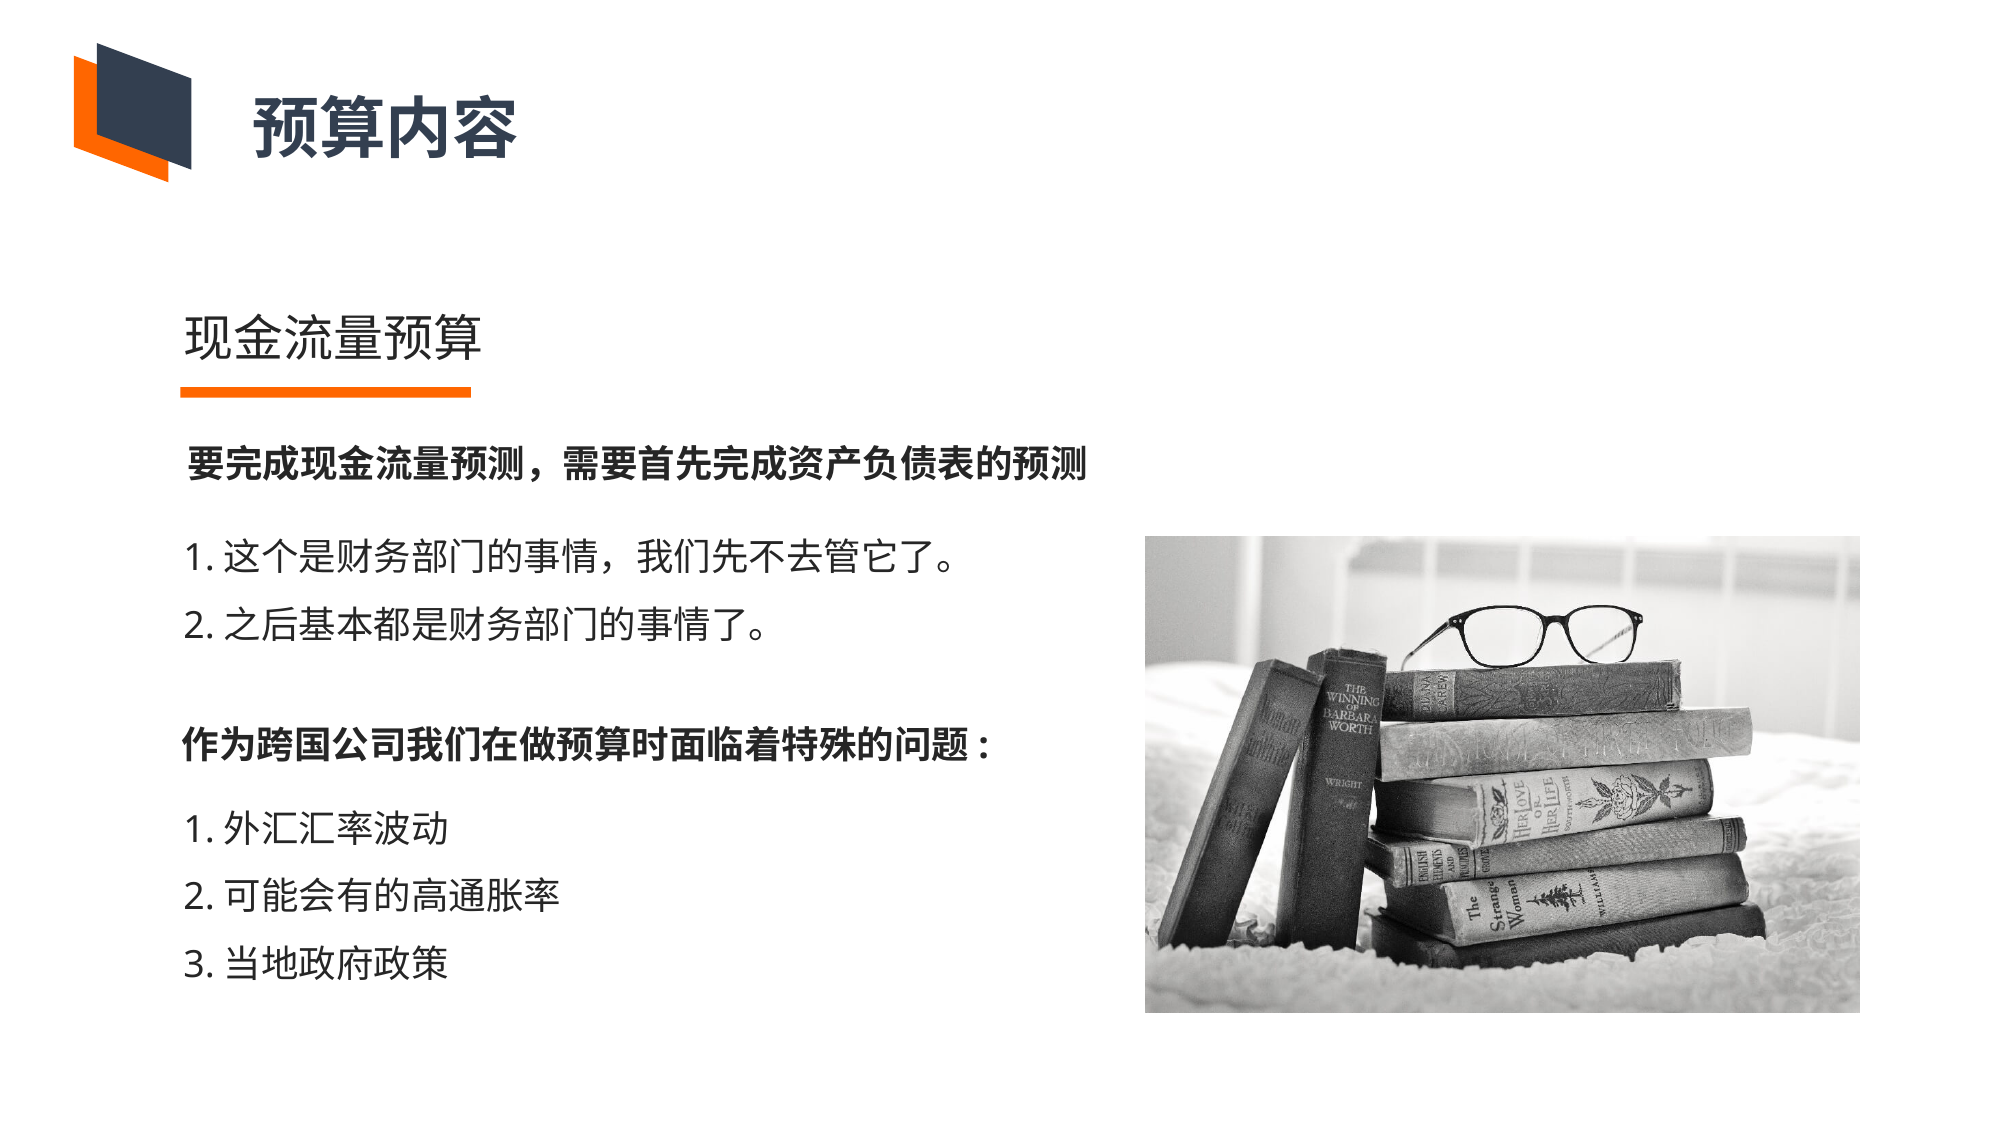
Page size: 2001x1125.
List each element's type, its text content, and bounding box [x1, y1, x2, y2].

text_box 1.这个是财务部门的事情，我们先不去管它了。 2.之后基本都是财务部门的事情了。 [168, 503, 1169, 654]
picture [1145, 536, 1860, 1013]
text_box [179, 386, 472, 399]
text_box 作为跨国公司我们在做预算时面临着特殊的问题: [167, 713, 1004, 774]
text_box 1.外汇汇率波动 2.可能会有的高通胀率 3.当地政府政策 [168, 774, 792, 992]
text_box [73, 42, 192, 183]
text_box 要完成现金流量预测，需要首先完成资产负债表的预测 [173, 432, 1103, 492]
text_box 预算内容 [237, 43, 626, 218]
text_box 现金流量预算 [168, 298, 605, 374]
